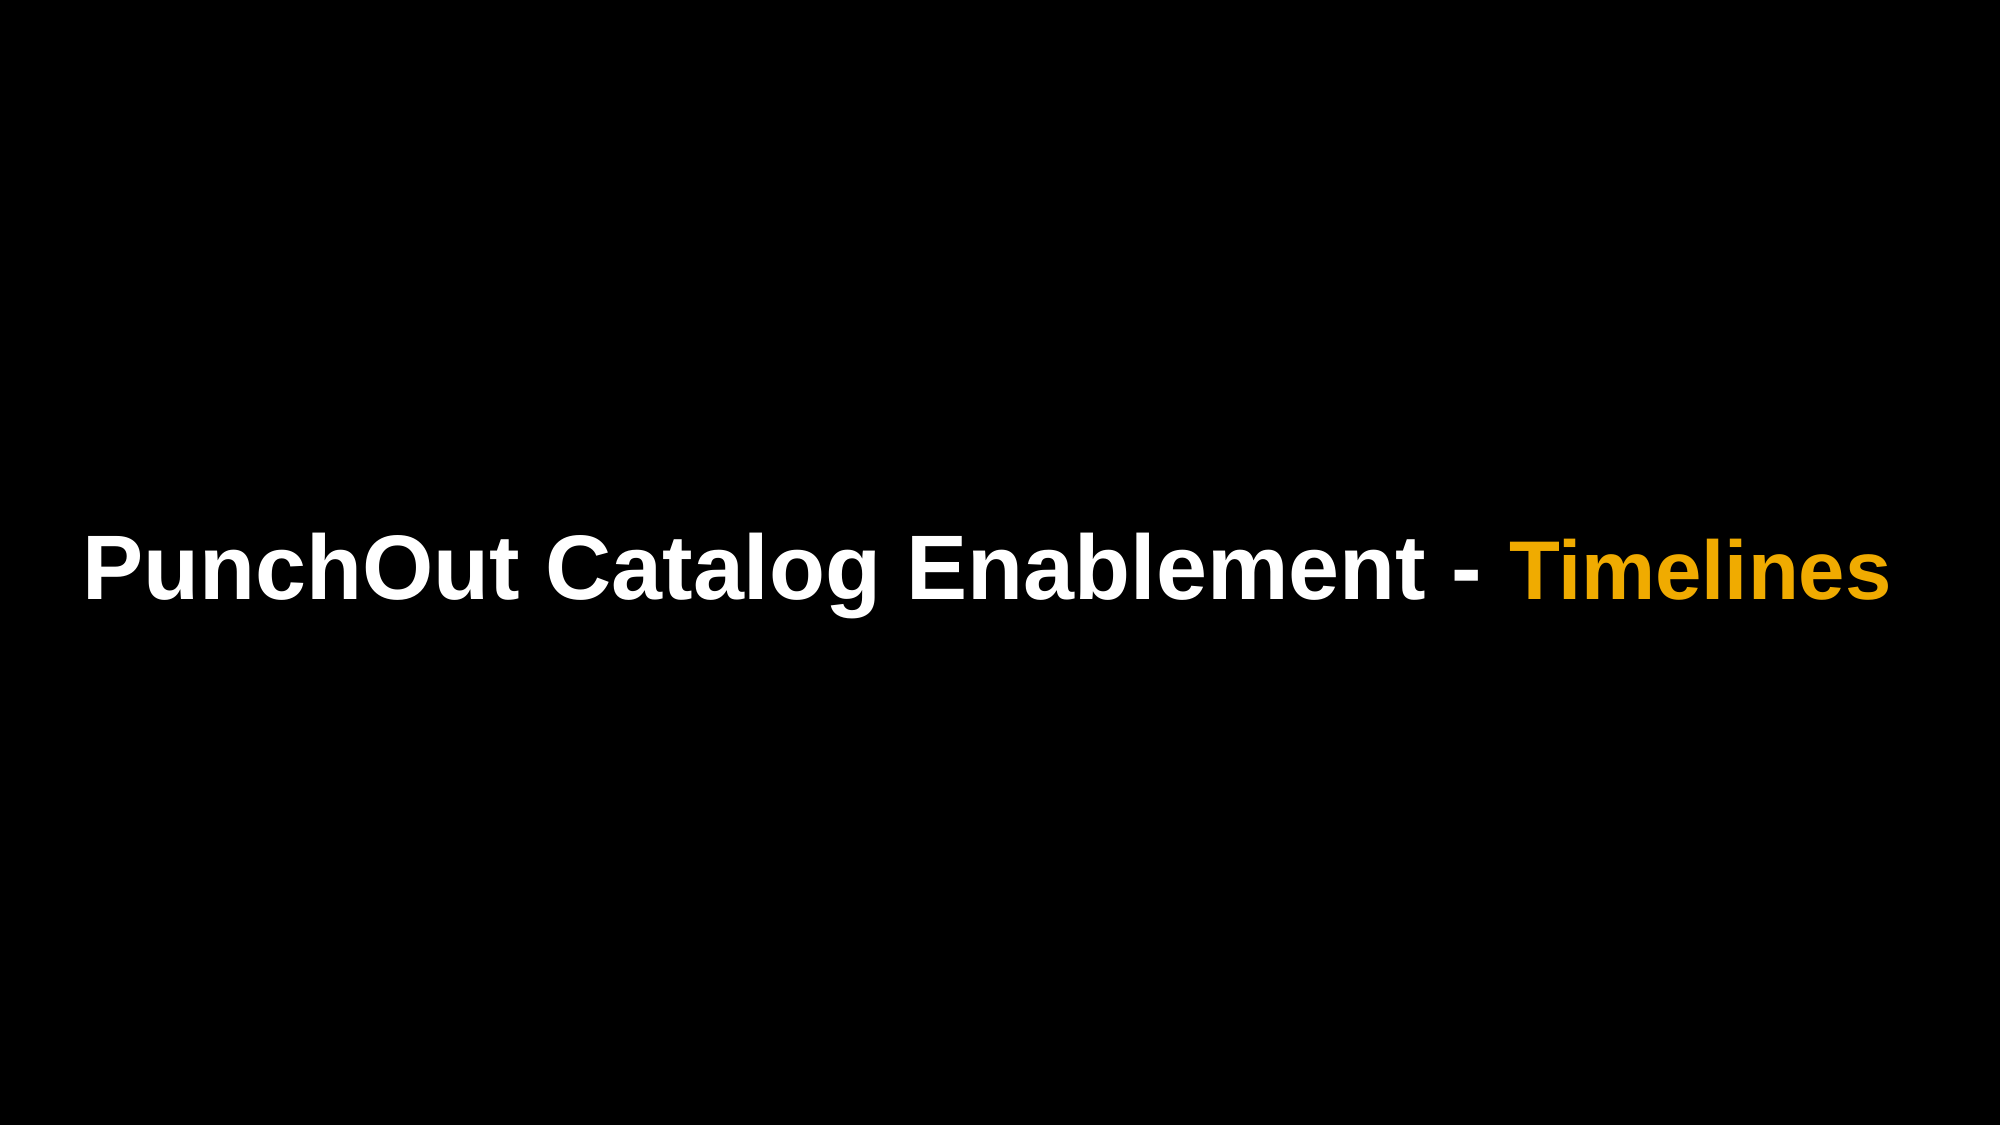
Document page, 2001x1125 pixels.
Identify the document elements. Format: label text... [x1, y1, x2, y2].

title PunchOut Catalog Enablement - Timelines [82, 506, 1918, 619]
